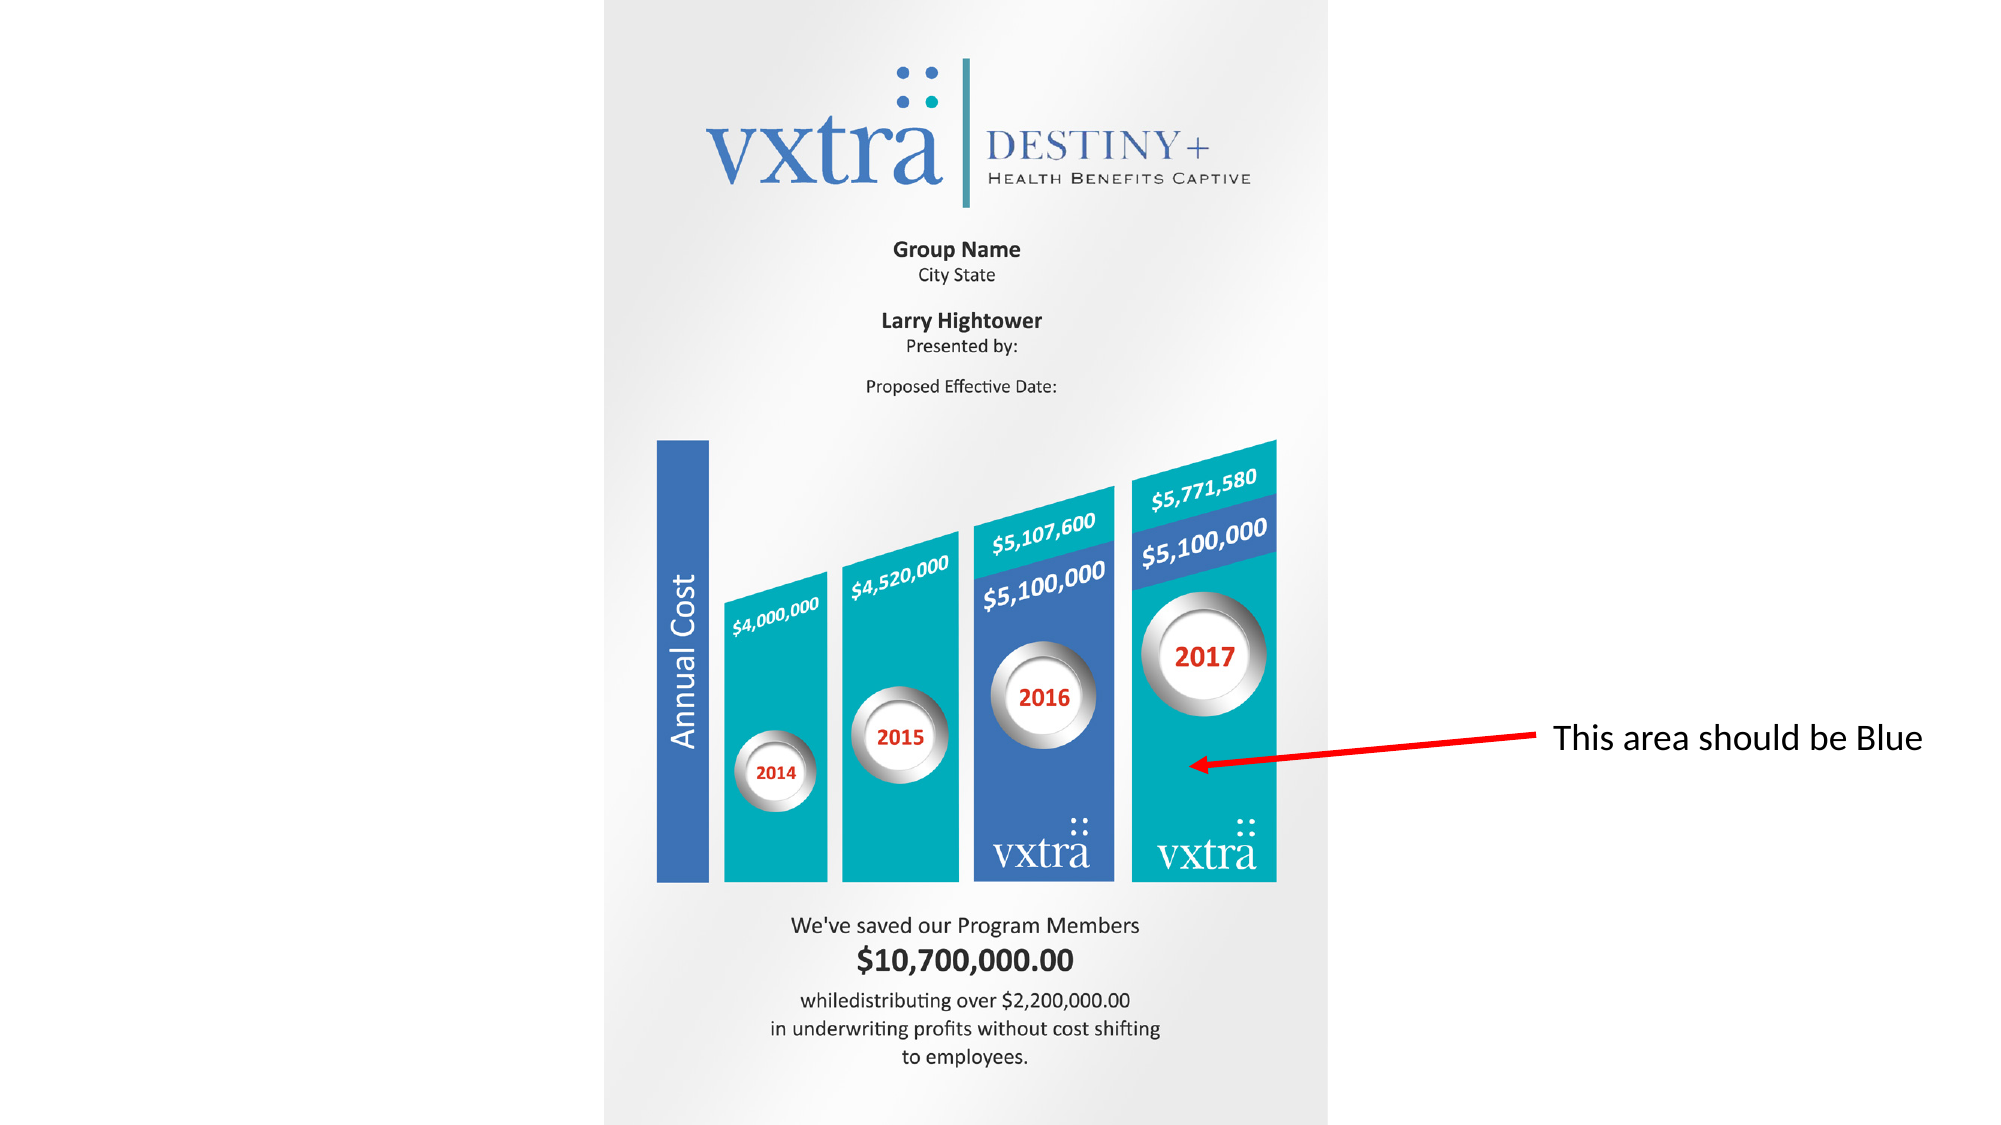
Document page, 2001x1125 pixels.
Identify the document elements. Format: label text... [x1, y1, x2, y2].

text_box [1188, 734, 1537, 767]
text_box This area should be Blue [1538, 706, 1939, 766]
picture [604, 0, 1328, 1125]
